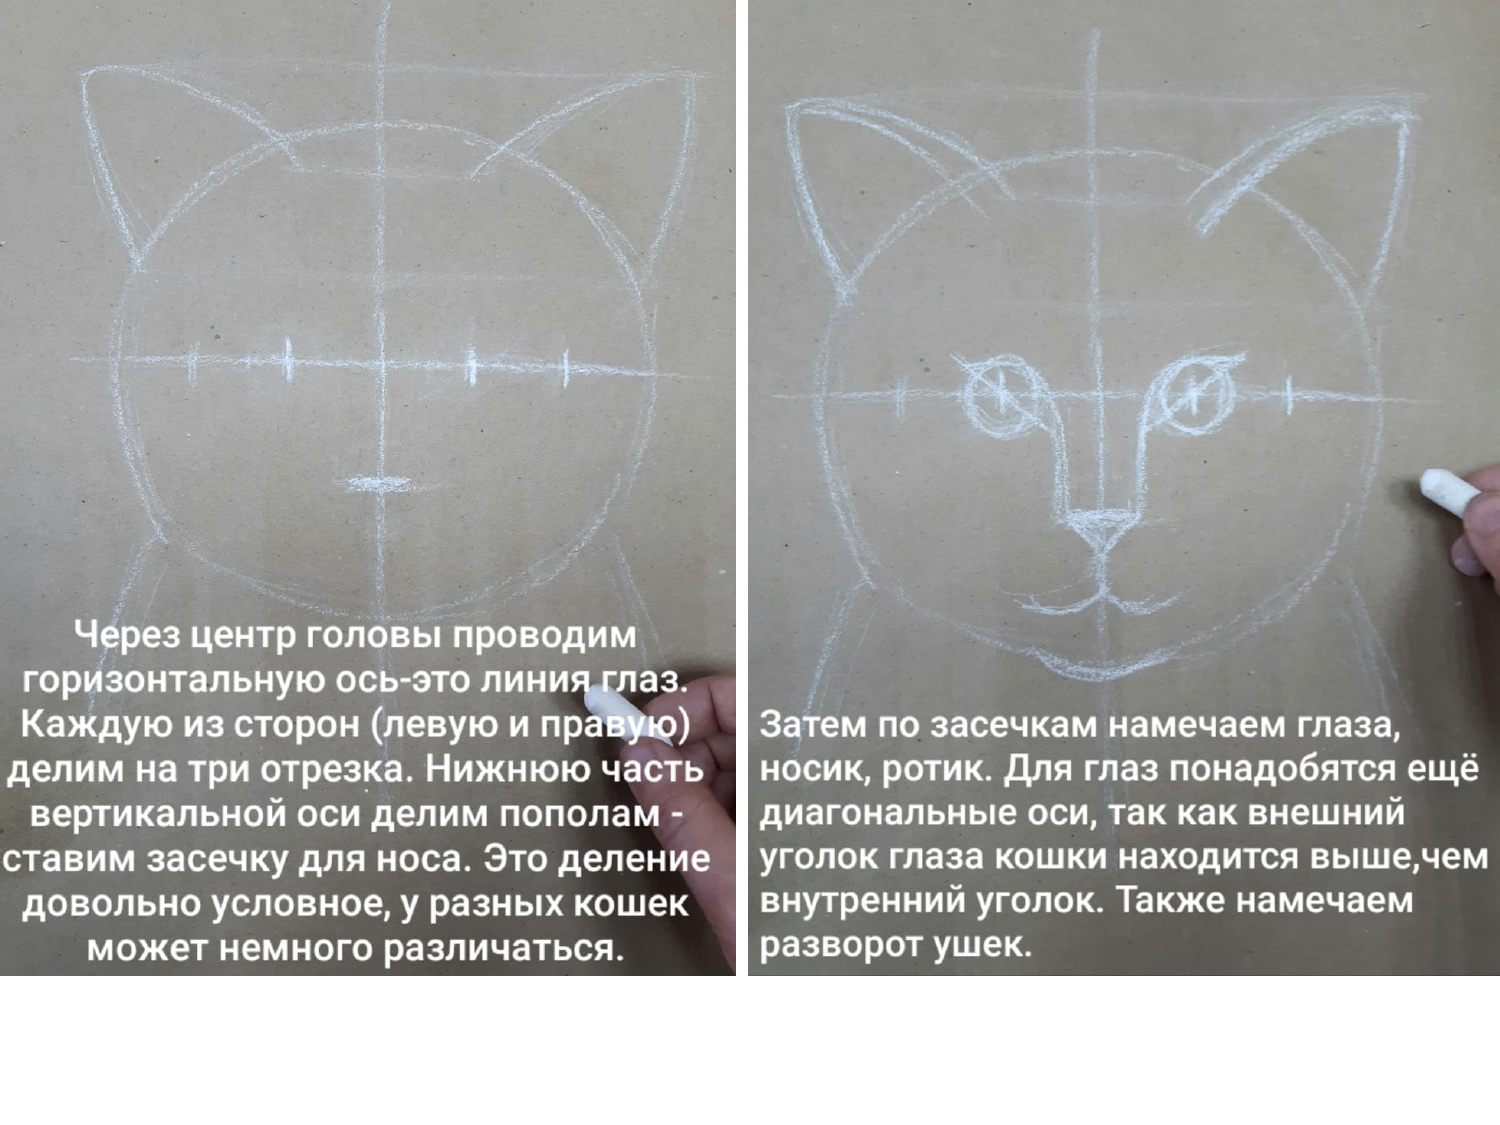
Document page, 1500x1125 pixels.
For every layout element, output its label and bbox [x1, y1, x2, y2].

picture [748, 0, 1500, 977]
picture [0, 0, 736, 977]
